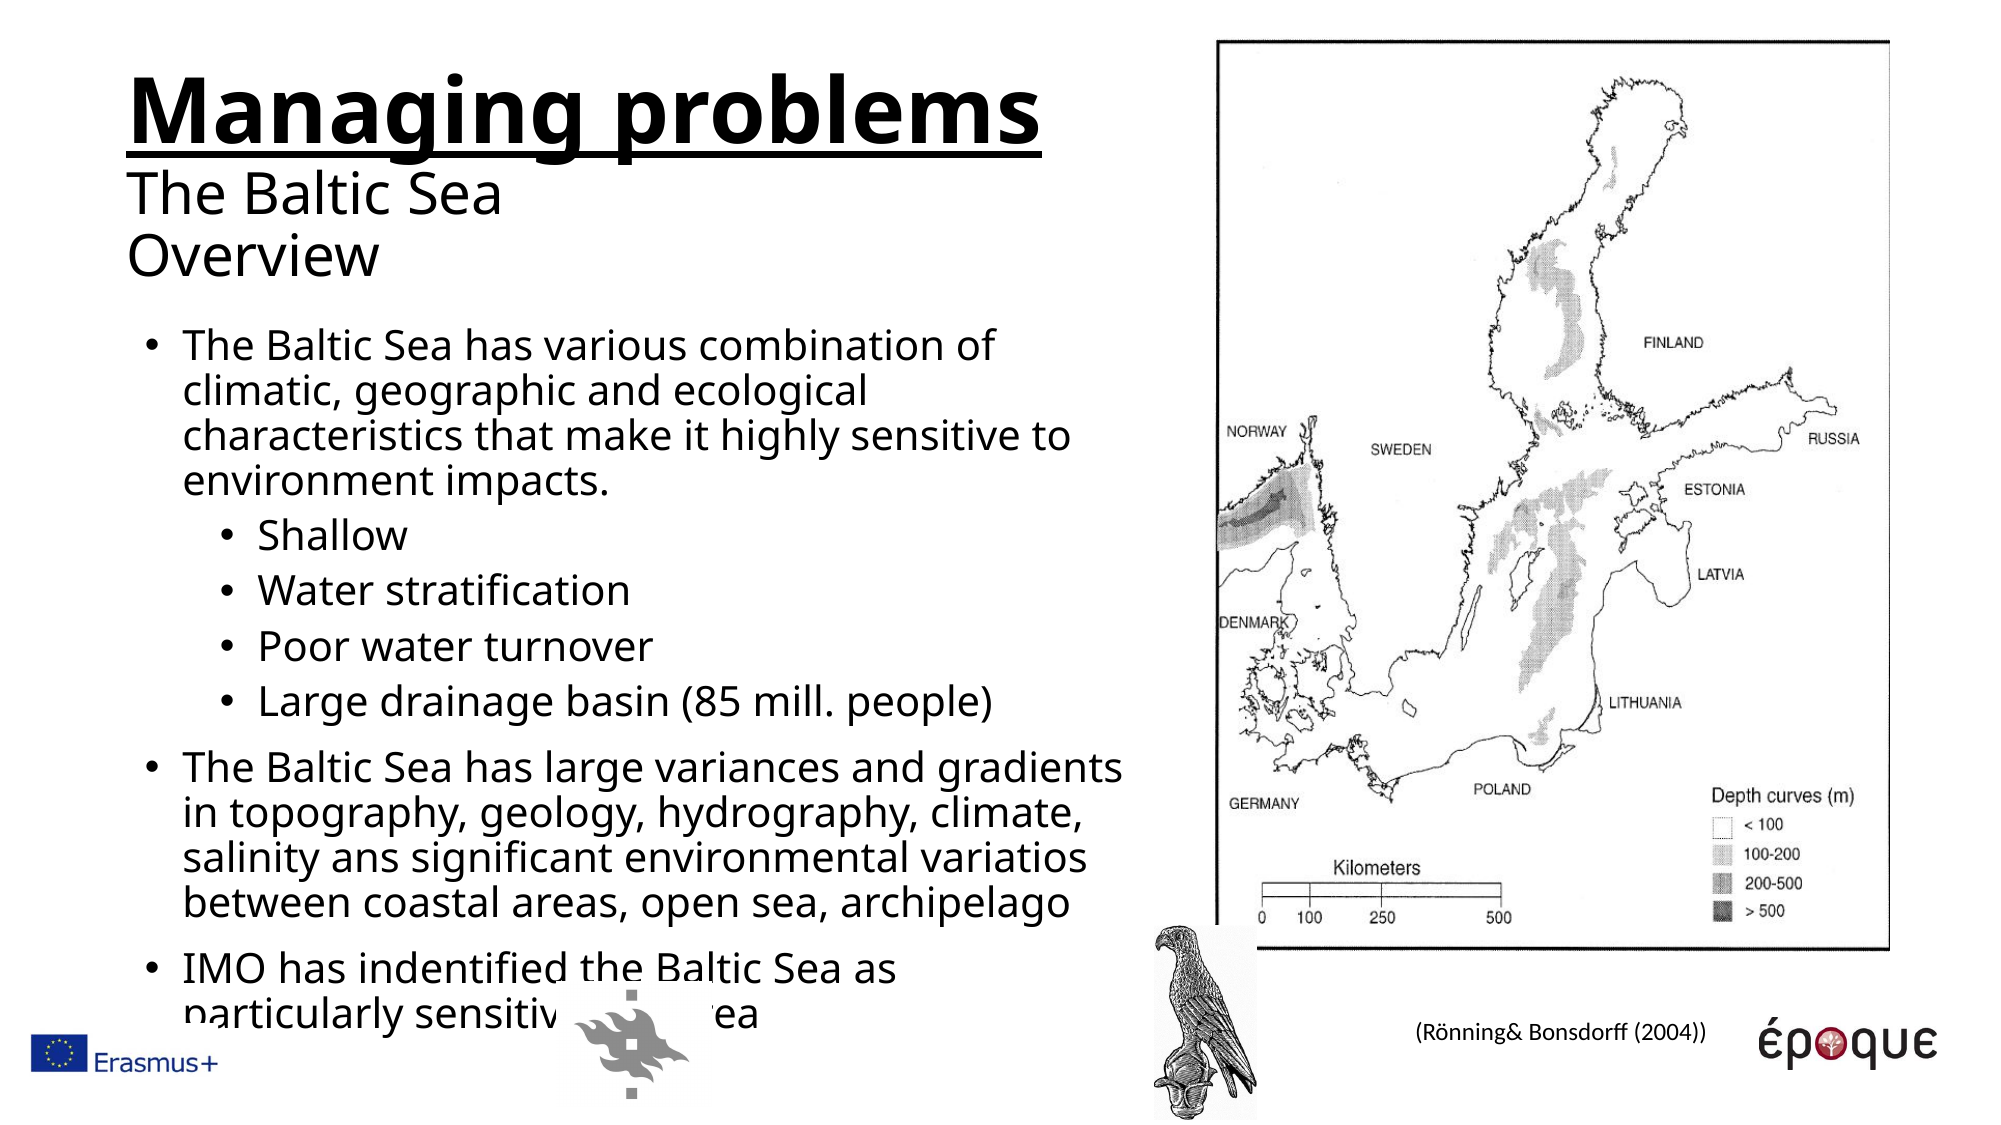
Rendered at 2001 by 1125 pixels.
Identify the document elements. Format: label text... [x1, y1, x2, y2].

title Managing problems The Baltic Sea Overview [111, 37, 1213, 317]
picture [556, 981, 712, 1107]
text_box (Rönning& Bonsdorff (2004)) [1400, 1008, 2000, 1054]
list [1213, 37, 1890, 952]
picture [1759, 1017, 1937, 1070]
list The Baltic Sea has various combination of climatic, geographic and ecological characteristics that make it highly sensitive to environment impacts. Shallow Water stratification Poor water turnover Large drainage basin (85 mill. people) The Baltic Sea has large variances and gradients in topography, geology, hydrography, climate, salinity ans significant environmental variatios between coastal areas, open sea, archipelago IMO has indentified the Baltic Sea as particularly sensitive sea area [129, 316, 1141, 991]
picture [1154, 925, 1258, 1120]
picture [29, 1023, 219, 1083]
